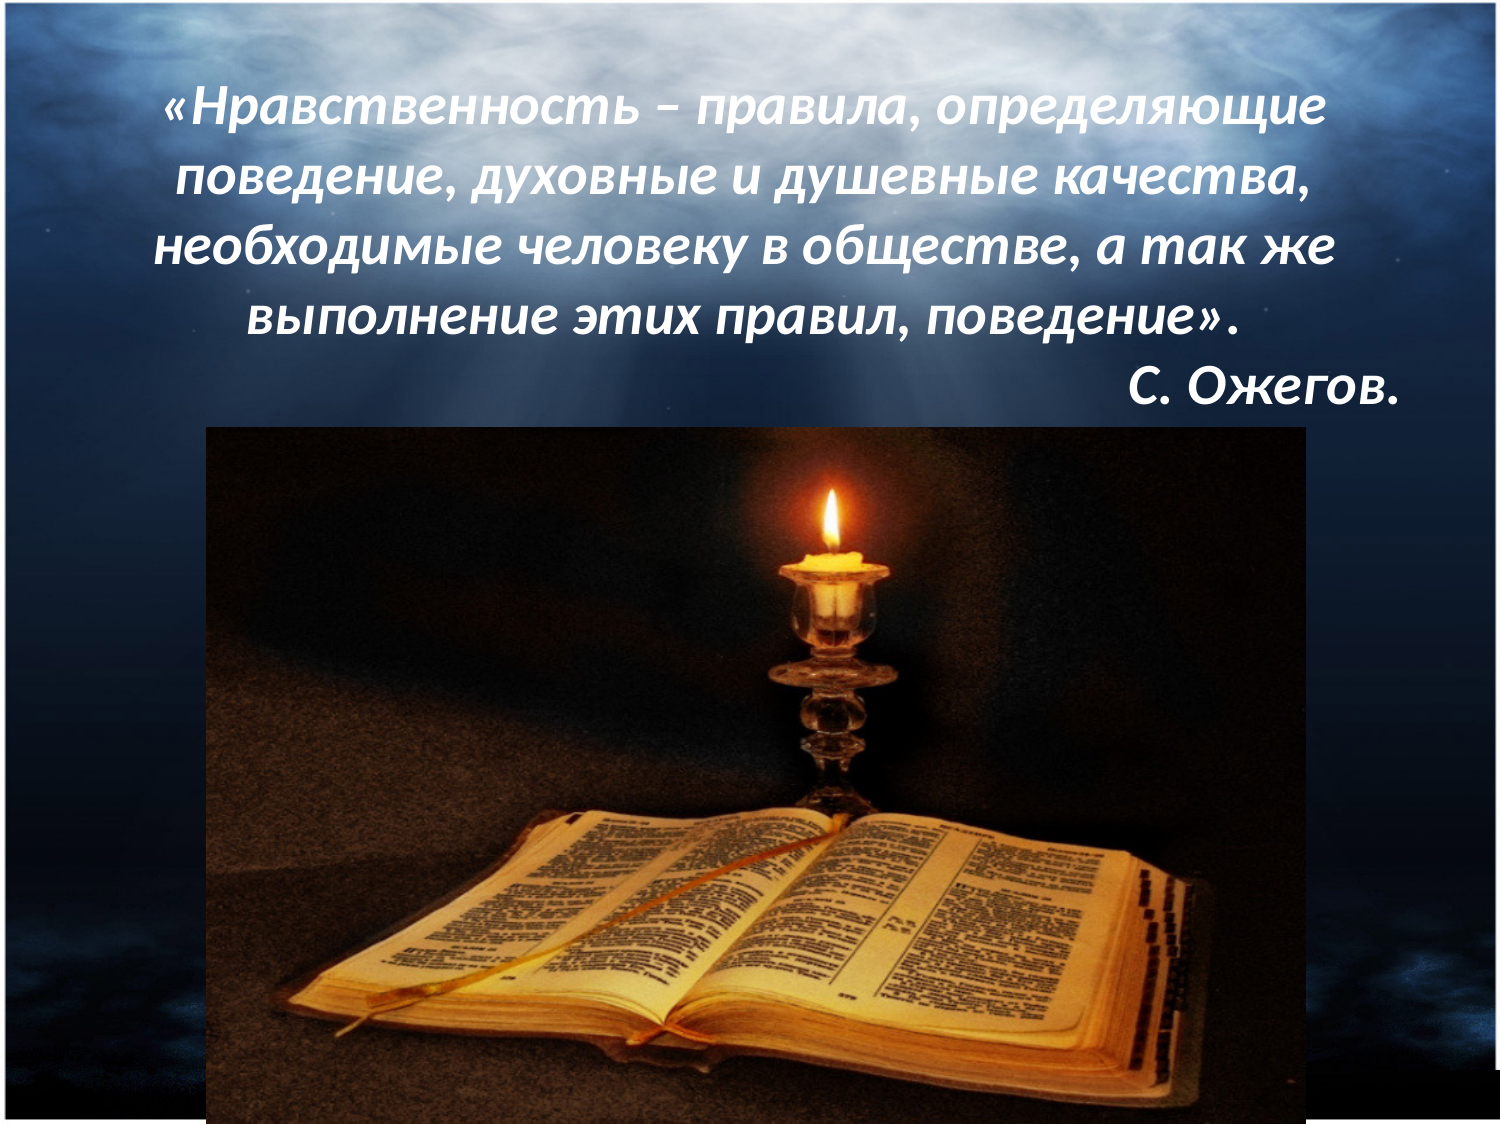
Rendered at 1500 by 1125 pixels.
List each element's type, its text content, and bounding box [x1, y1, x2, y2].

text_box «Нравственность – правила, определяющие поведение, духовные и душевные качества, необходимые человеку в обществе, а так же выполнение этих правил, поведение». С. Ожегов. [58, 58, 1430, 424]
picture [0, 0, 1500, 1125]
